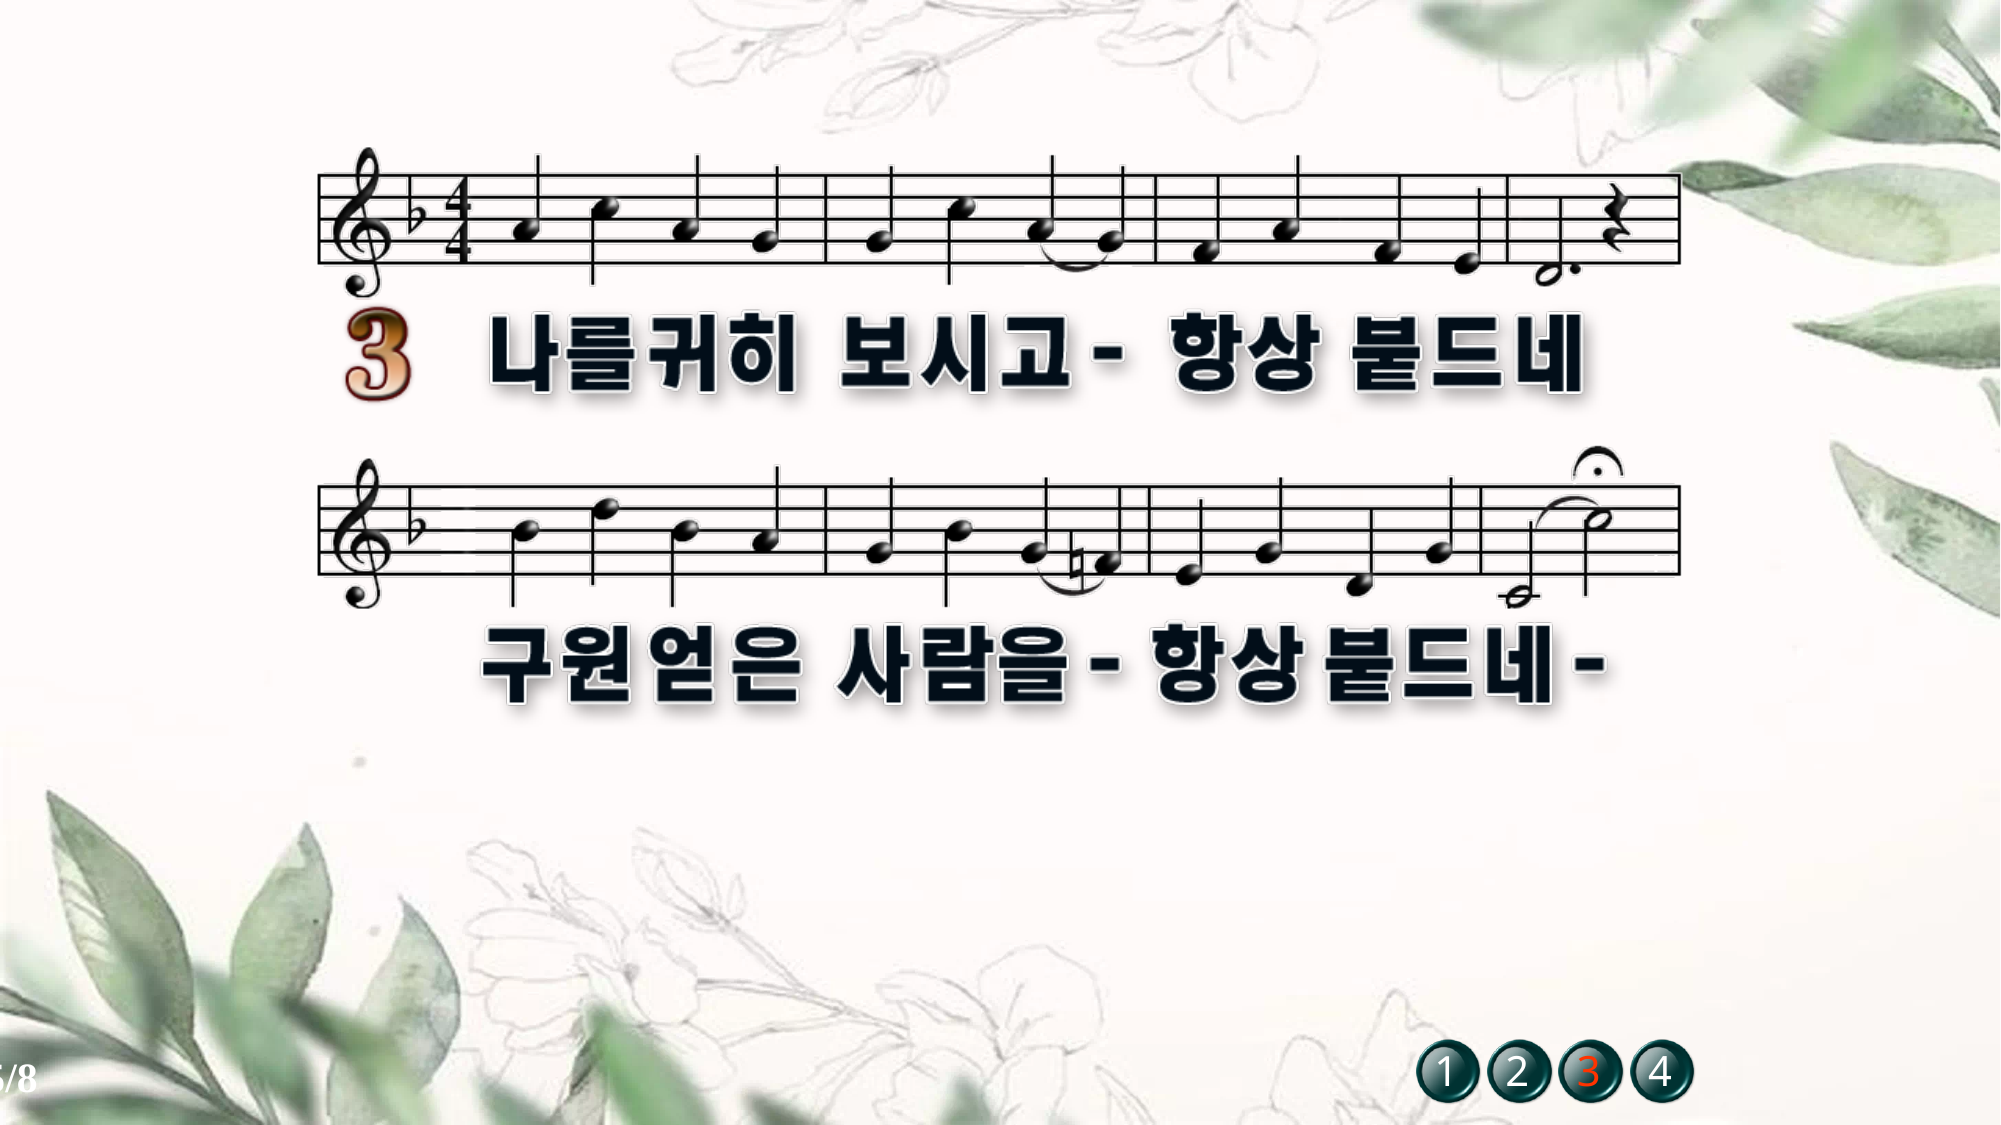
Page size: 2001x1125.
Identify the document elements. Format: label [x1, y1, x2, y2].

text_box [1413, 1035, 1484, 1106]
text_box [1484, 1035, 1555, 1106]
text_box [1627, 1035, 1697, 1106]
picture [0, 0, 2001, 1125]
text_box [1555, 1035, 1626, 1106]
